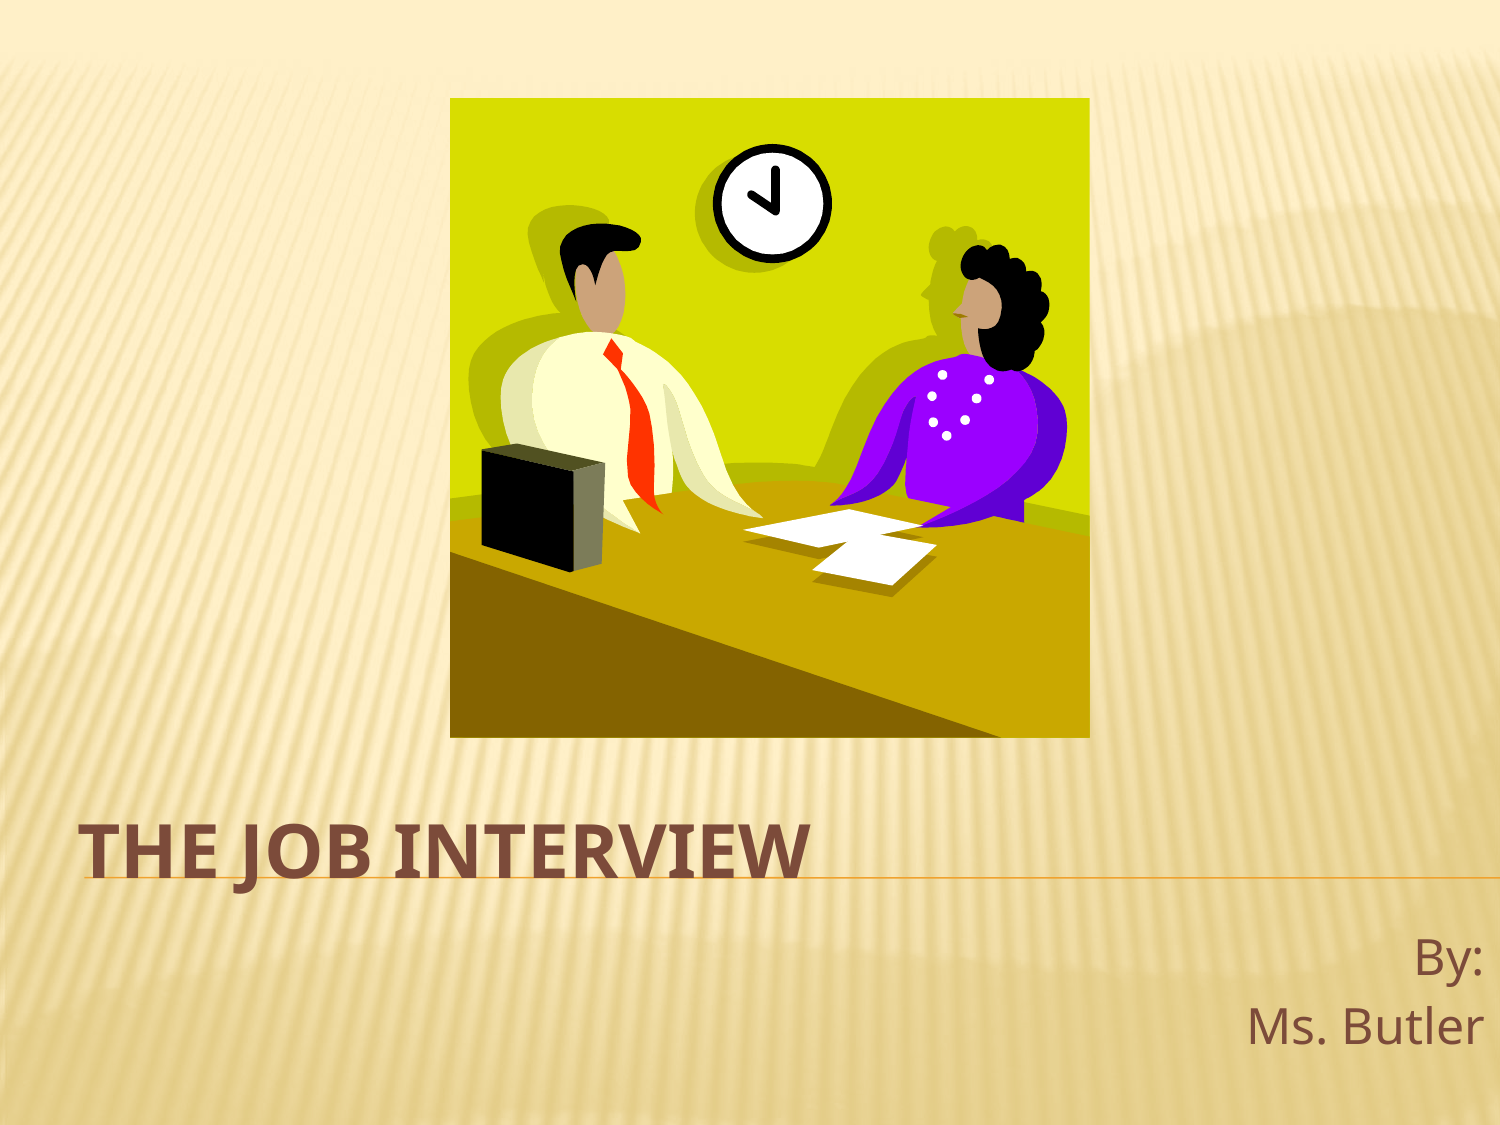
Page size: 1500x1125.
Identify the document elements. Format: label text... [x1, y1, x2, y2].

title The Job Interview [62, 796, 1450, 997]
subtitle By: Ms. Butler [112, 912, 1500, 1063]
picture [449, 97, 1090, 738]
